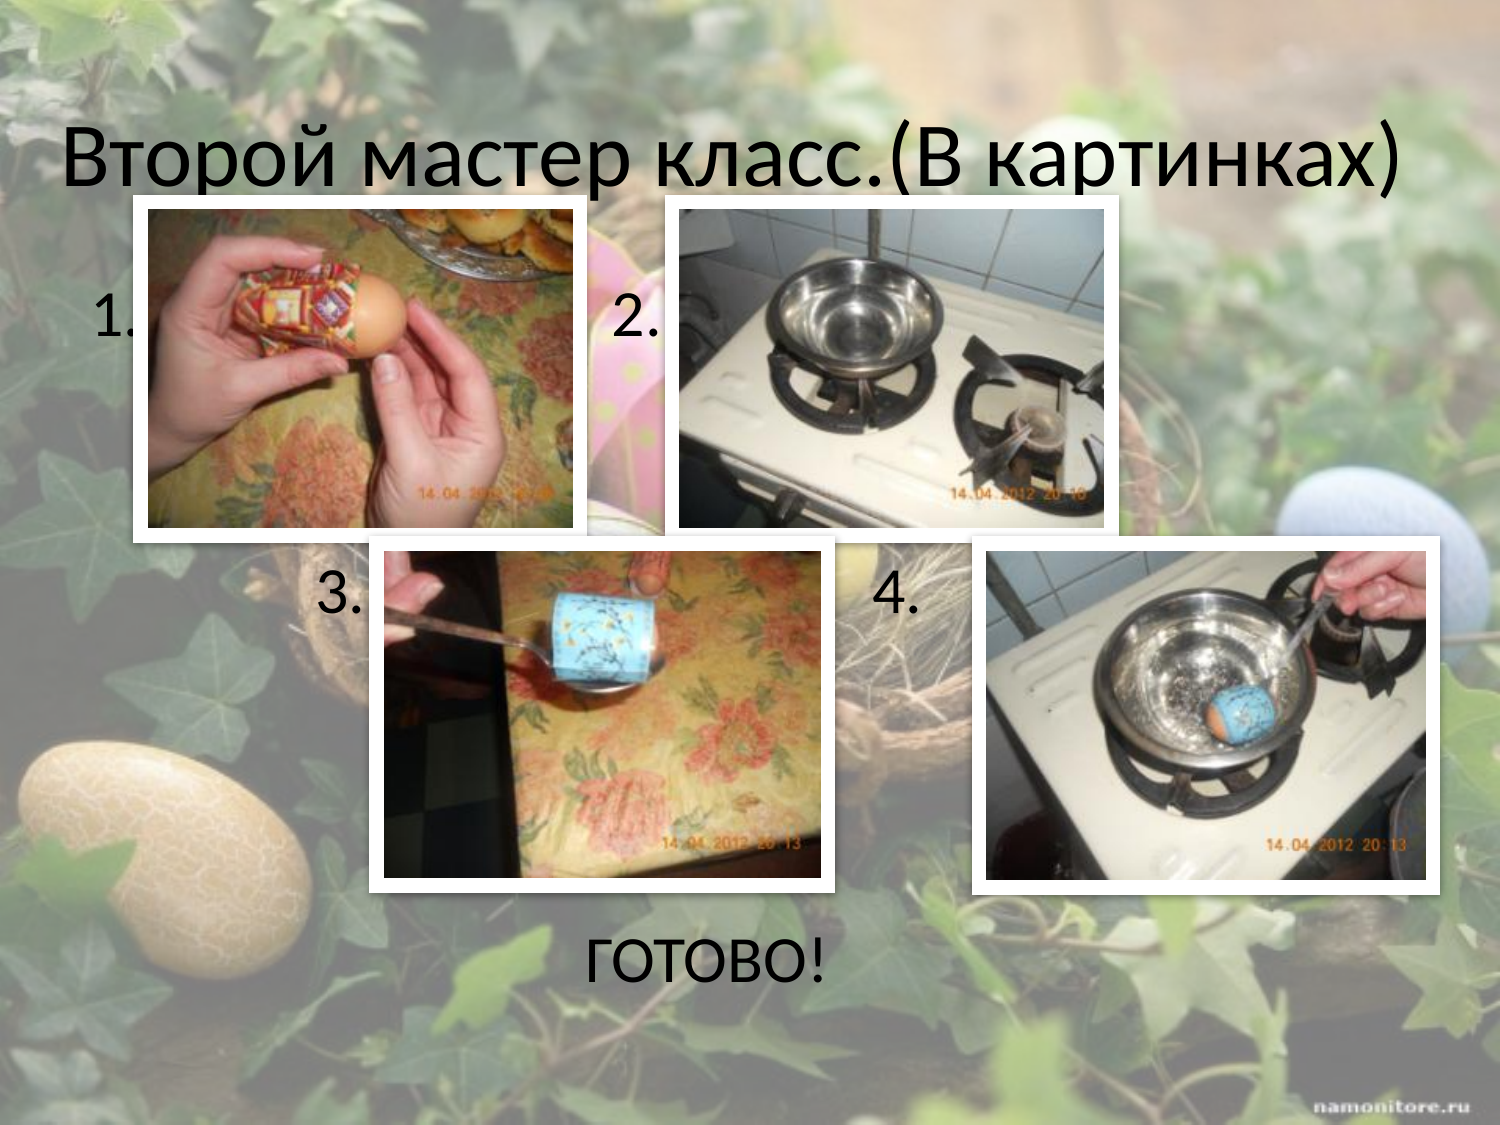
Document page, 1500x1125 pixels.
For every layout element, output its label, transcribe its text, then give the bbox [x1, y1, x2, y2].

picture [147, 208, 574, 529]
title Второй мастер класс.(В картинках) [41, 45, 1425, 256]
list 2. 2. 3. 4. ГОТОВО! [75, 262, 1425, 1005]
picture [383, 550, 822, 879]
picture [985, 550, 1426, 881]
picture [678, 208, 1105, 529]
